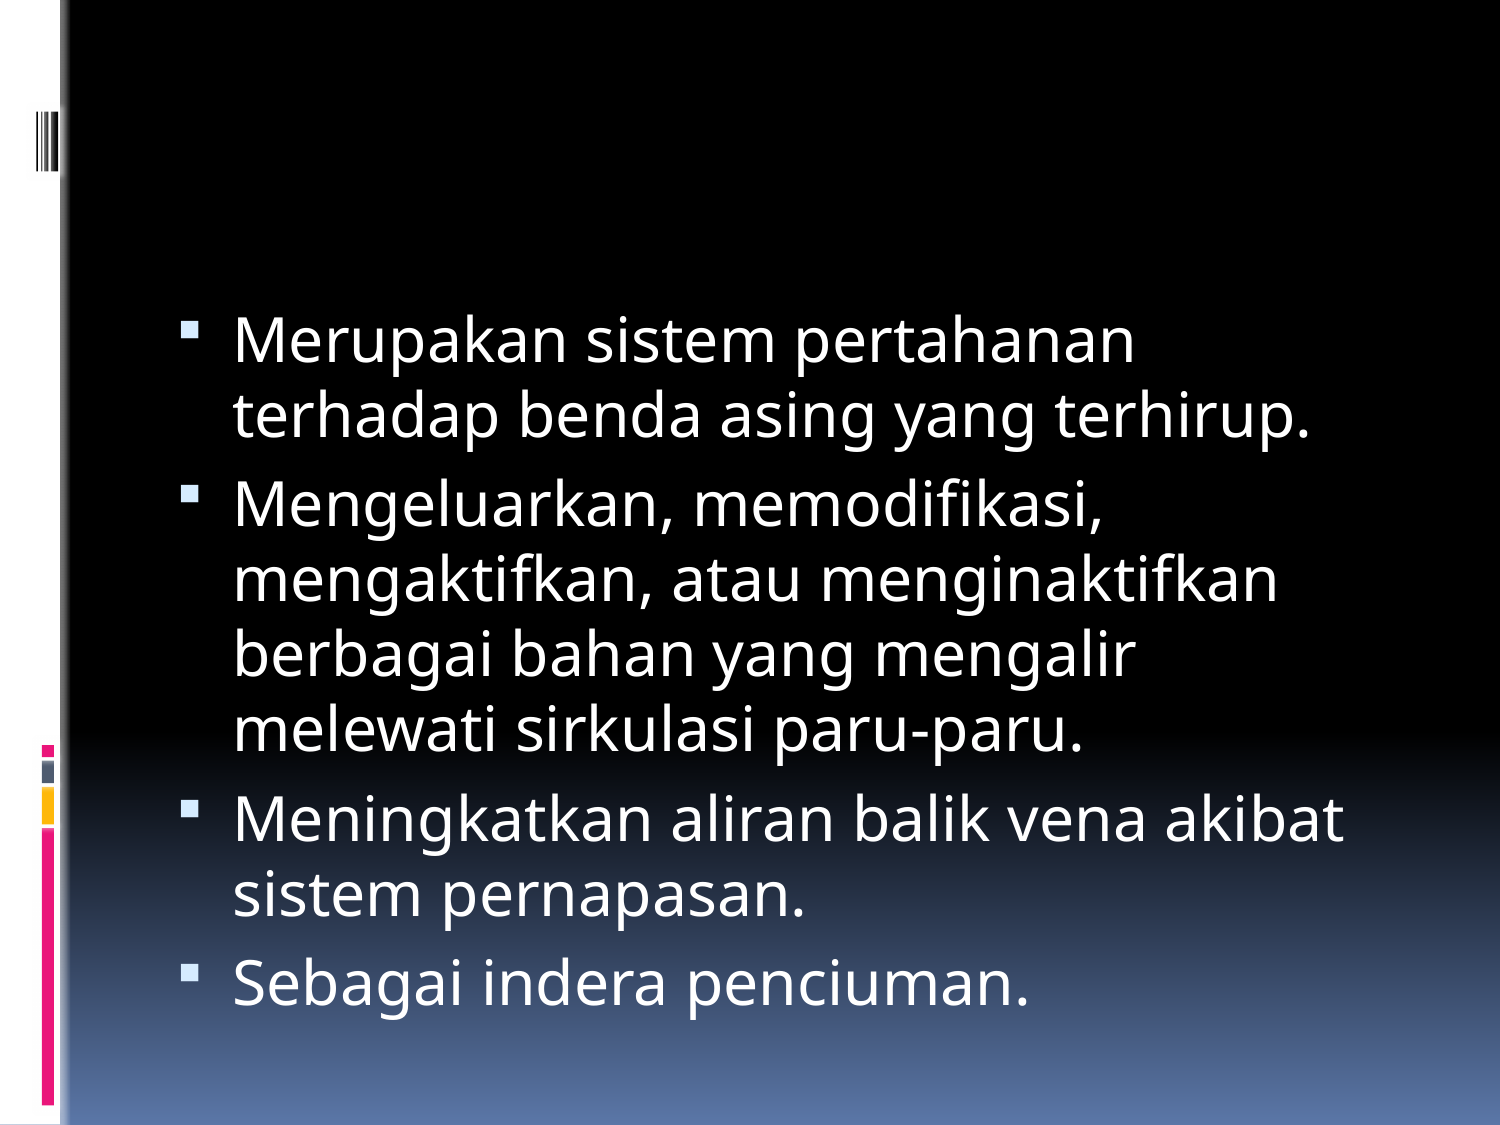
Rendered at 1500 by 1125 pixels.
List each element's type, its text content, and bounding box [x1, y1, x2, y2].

list Merupakan sistem pertahanan terhadap benda asing yang terhirup. Mengeluarkan, memodifikasi, mengaktifkan, atau menginaktifkan berbagai bahan yang mengalir melewati sirkulasi paru-paru. Meningkatkan aliran balik vena akibat sistem pernapasan. Sebagai indera penciuman. [150, 292, 1425, 1043]
